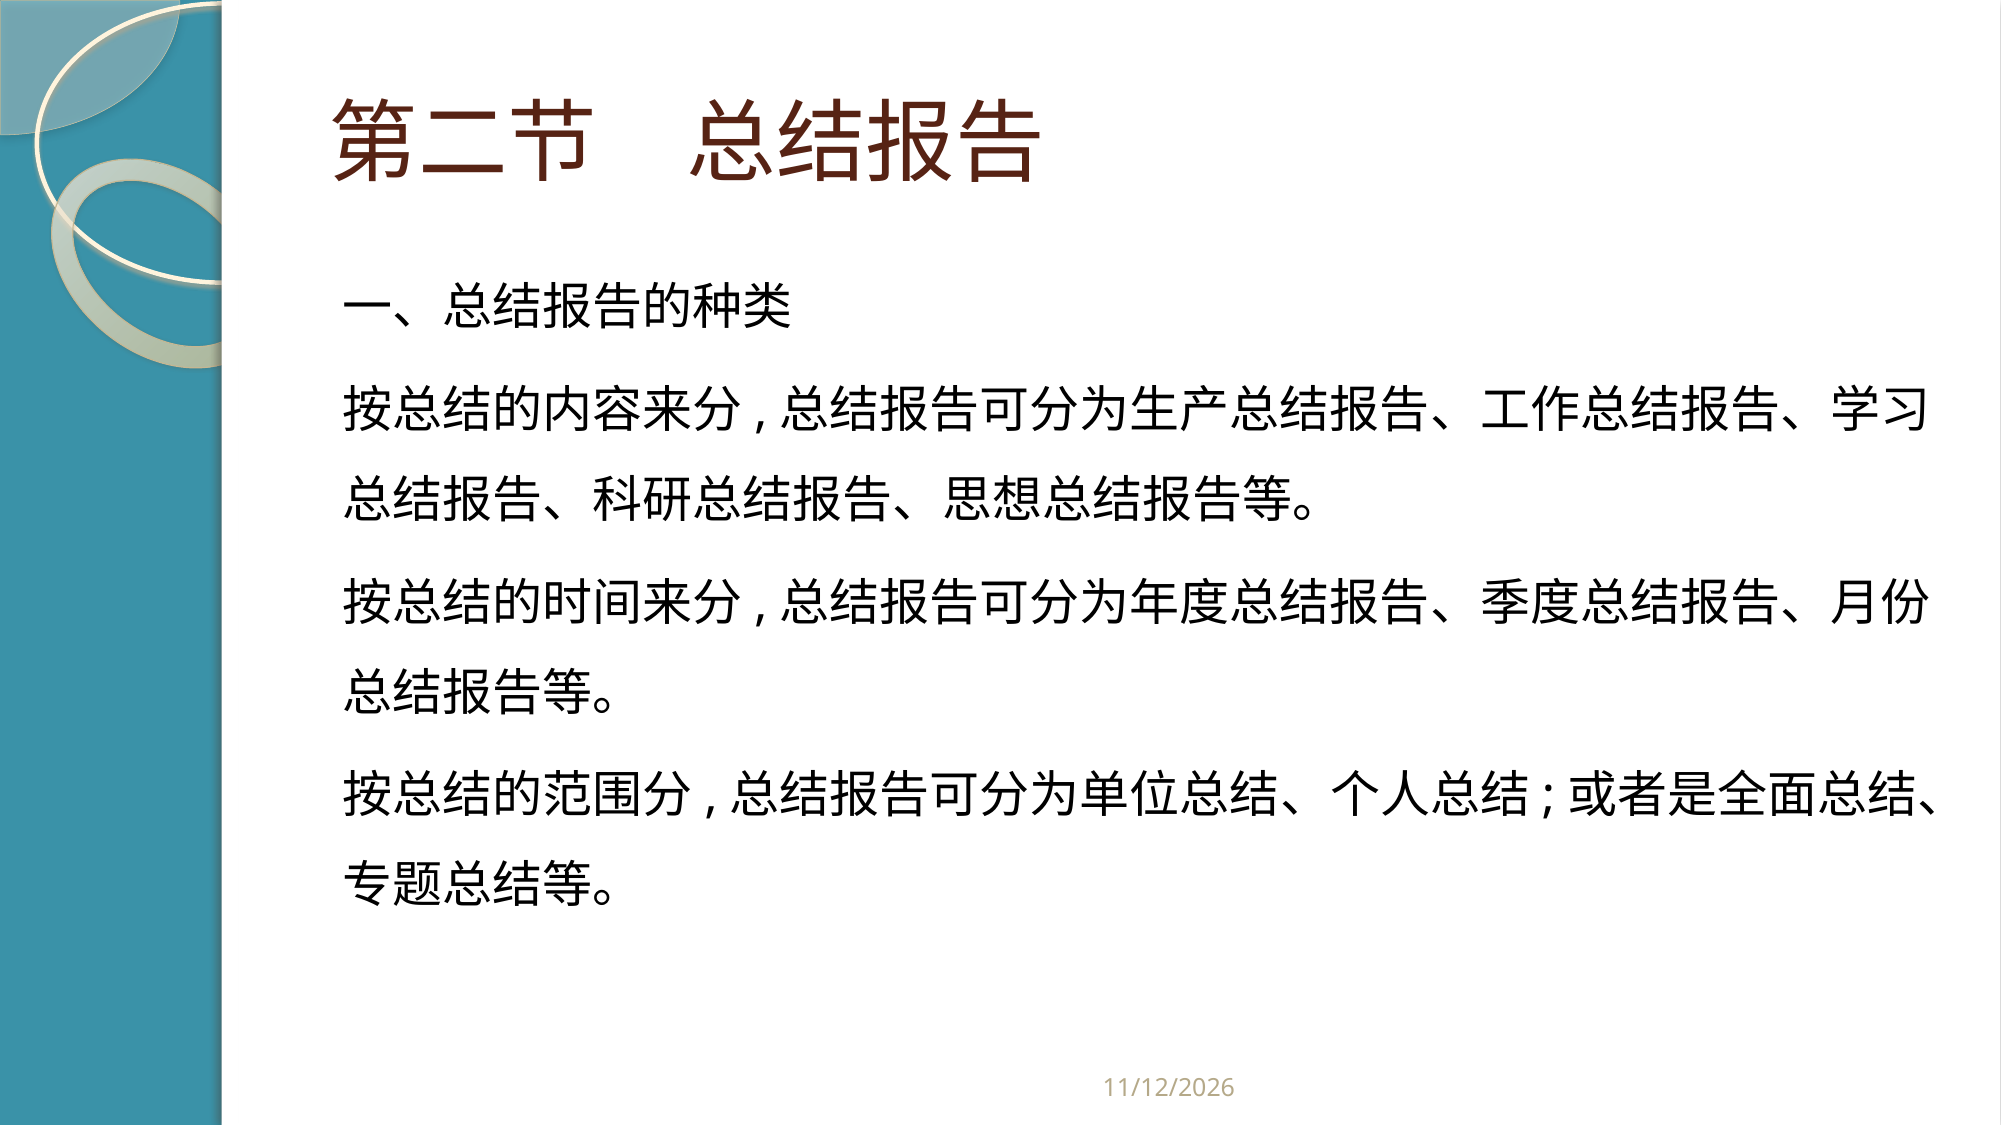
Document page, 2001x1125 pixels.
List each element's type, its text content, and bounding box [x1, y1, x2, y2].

list 一、总结报告的种类 按总结的内容来分,总结报告可分为生产总结报告、工作总结报告、学习总结报告、科研总结报告、思想总结报告等。 按总结的时间来分,总结报告可分为年度总结报告、季度总结报告、月份总结报告等。 按总结的范围分,总结报告可分为单位总结、个人总结;或者是全面总结、专题总结等。 [313, 237, 1954, 1025]
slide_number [783, 1034, 1250, 1113]
title 第二节 总结报告 [313, 45, 1954, 233]
